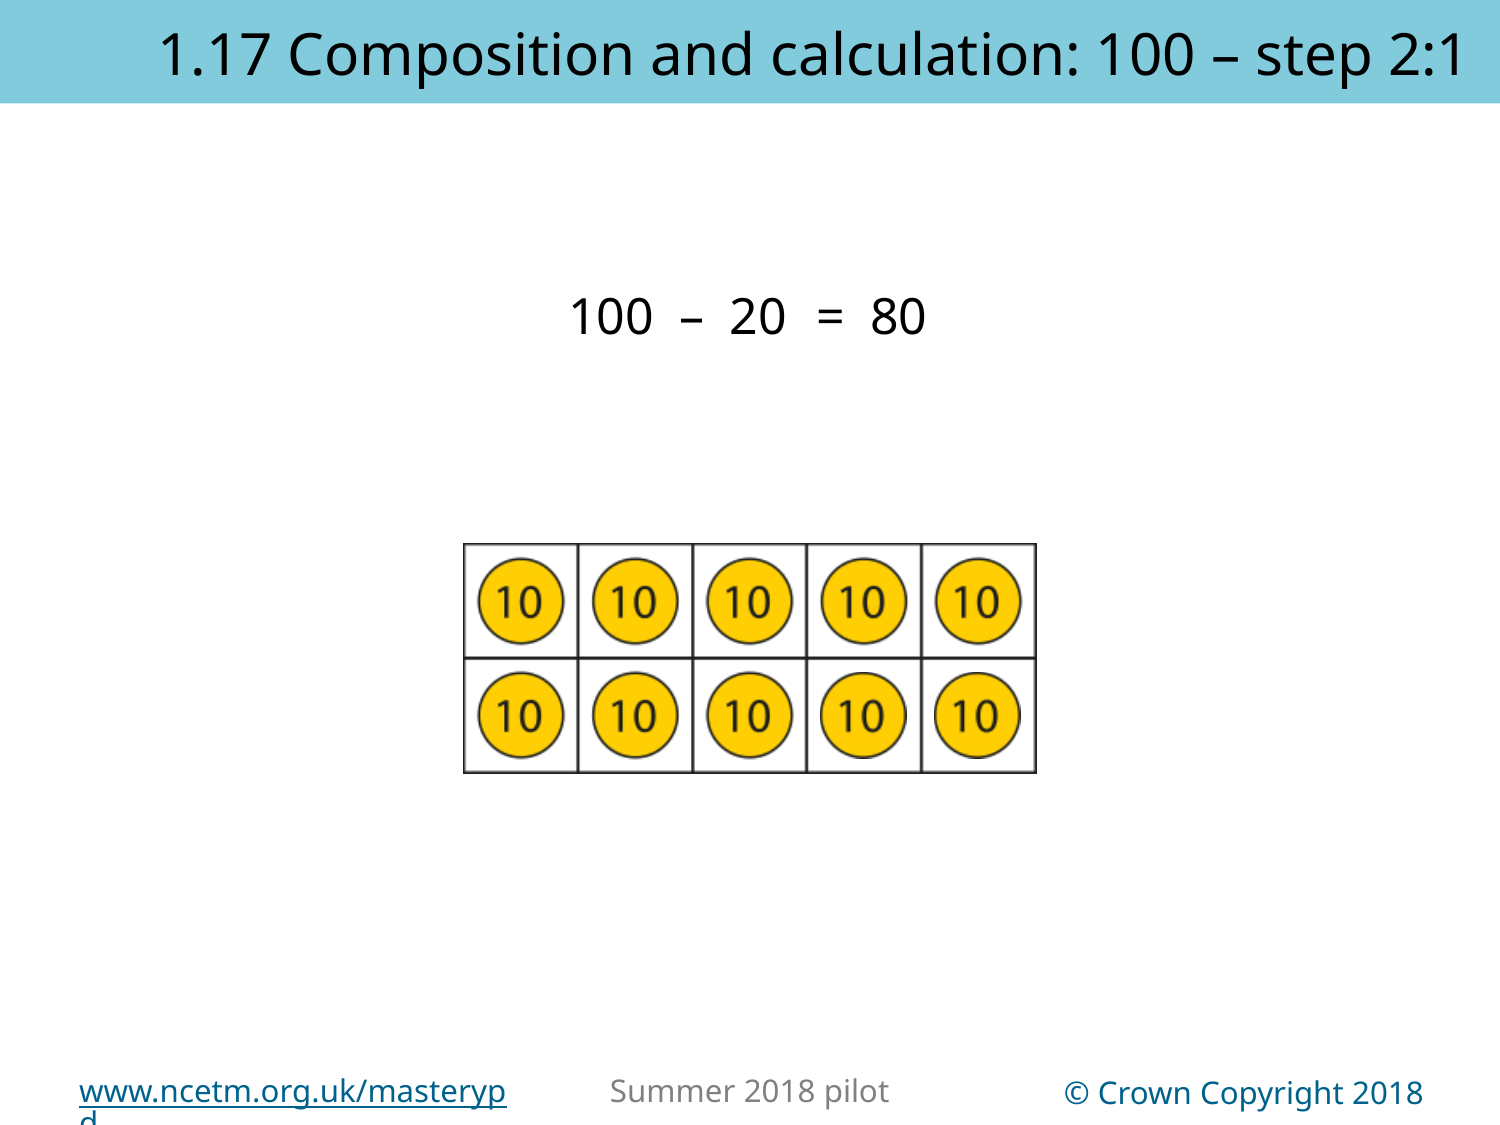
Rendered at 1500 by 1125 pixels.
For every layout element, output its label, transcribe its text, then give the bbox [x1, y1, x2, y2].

text_box = 80 [782, 276, 961, 352]
text_box – 20 [661, 276, 782, 352]
text_box 100 [539, 276, 661, 352]
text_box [820, 672, 1021, 760]
picture [463, 543, 1037, 774]
list 1.17 Composition and calculation: 100 – step 2:1 [0, 0, 1500, 104]
